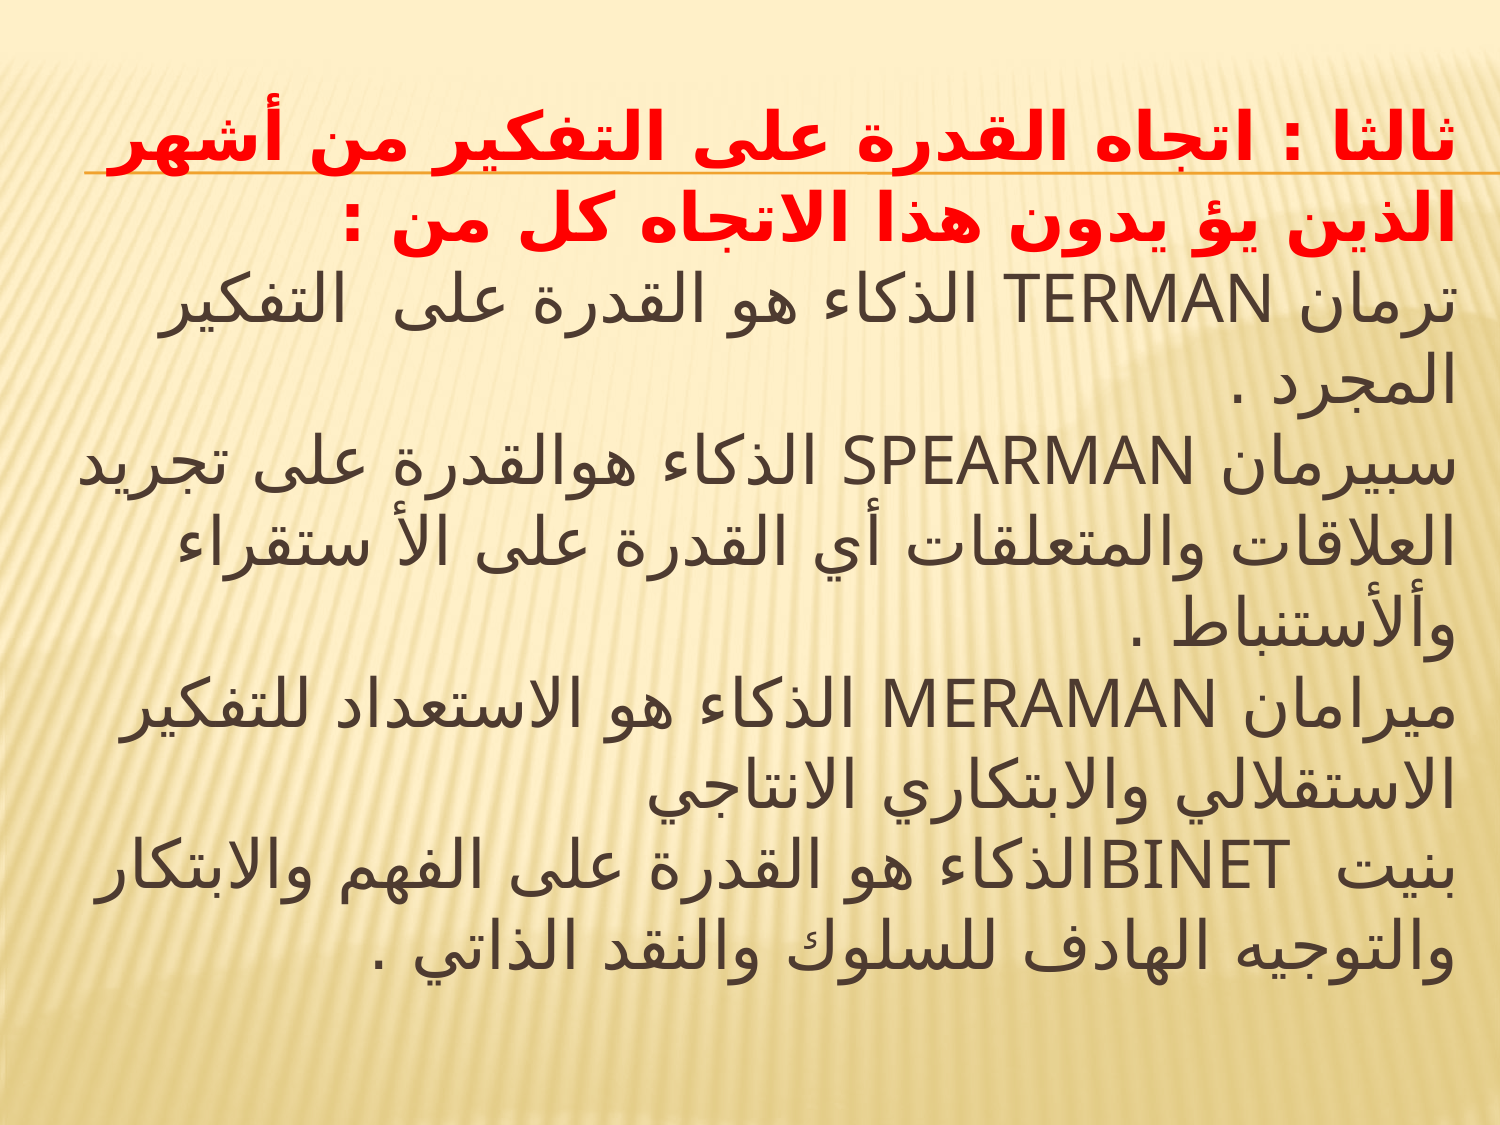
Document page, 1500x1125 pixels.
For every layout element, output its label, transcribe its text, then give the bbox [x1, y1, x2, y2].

title ثالثا : اتجاه القدرة على التفكير من أشهر الذين يؤ يدون هذا الاتجاه كل من : ترمان terman الذكاء هو القدرة على التفكير المجرد . سبيرمان Spearman الذكاء هوالقدرة على تجريد العلاقات والمتعلقات أي القدرة على الأ ستقراء وألأستنباط . ميرامان meraman الذكاء هو الاستعداد للتفكير الاستقلالي والابتكاري الانتاجي بنيت binetالذكاء هو القدرة على الفهم والابتكار والتوجيه الهادف للسلوك والنقد الذاتي . [29, 75, 1475, 1083]
